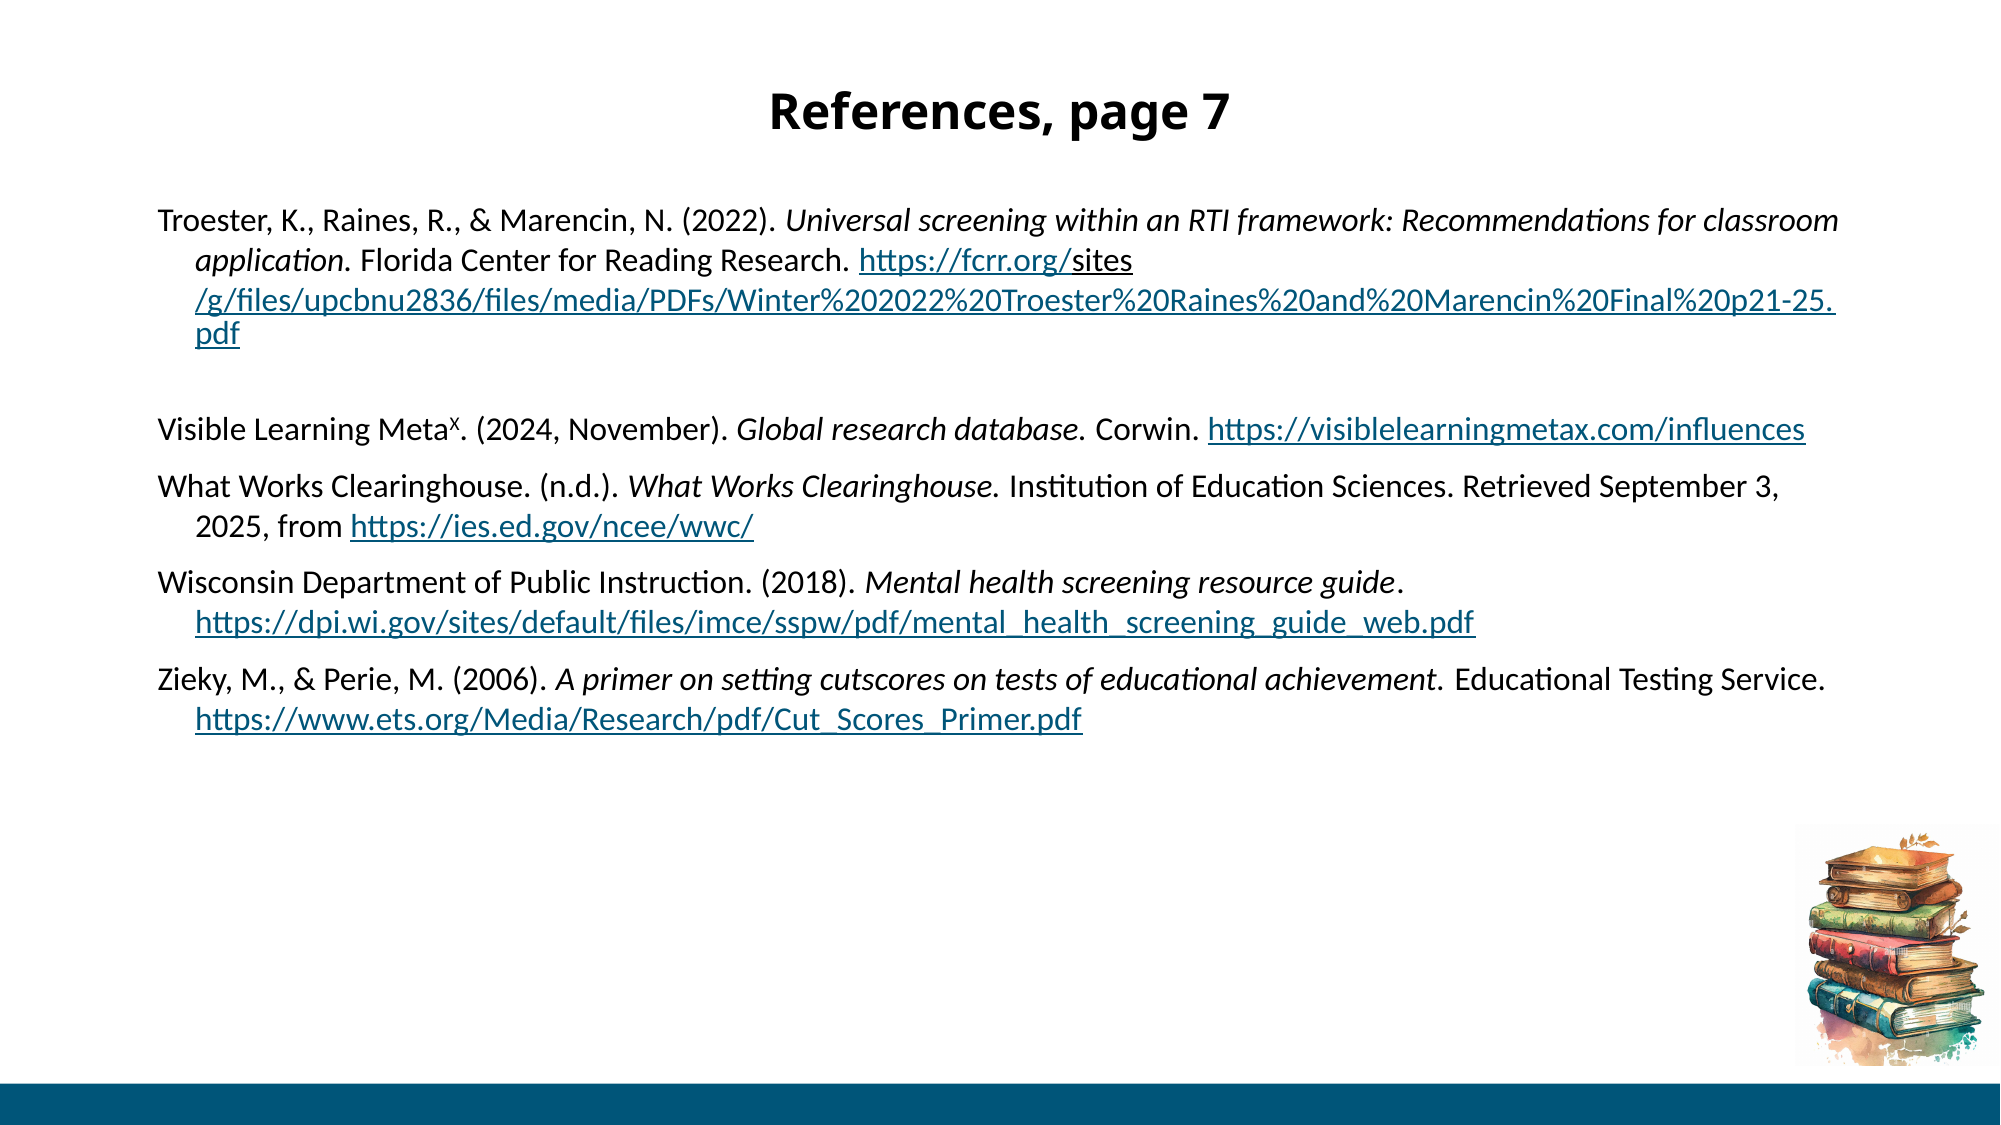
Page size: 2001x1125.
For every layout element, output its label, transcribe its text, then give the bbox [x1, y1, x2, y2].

list Troester, K., Raines, R., & Marencin, N. (2022). Universal screening within an RTI framework: Recommendations for classroom application. Florida Center for Reading Research. https://fcrr.org/sites/g/files/upcbnu2836/files/media/PDFs/Winter%202022%20Troester%20Raines%20and%20Marencin%20Final%20p21-25.pdf Visible Learning MetaX. (2024, November). Global research database. Corwin. https://visiblelearningmetax.com/influences What Works Clearinghouse. (n.d.). What Works Clearinghouse. Institution of Education Sciences. Retrieved September 3, 2025, from https://ies.ed.gov/ncee/wwc/ Wisconsin Department of Public Instruction. (2018). Mental health screening resource guide. https://dpi.wi.gov/sites/default/files/imce/sspw/pdf/mental_health_screening_guide_web.pdf Zieky, M., & Perie, M. (2006). A primer on setting cutscores on tests of educational achievement. Educational Testing Service. https://www.ets.org/Media/Research/pdf/Cut_Scores_Primer.pdf [137, 177, 1863, 1023]
title References, page 7 [137, 59, 1863, 160]
picture [1795, 824, 2000, 1066]
